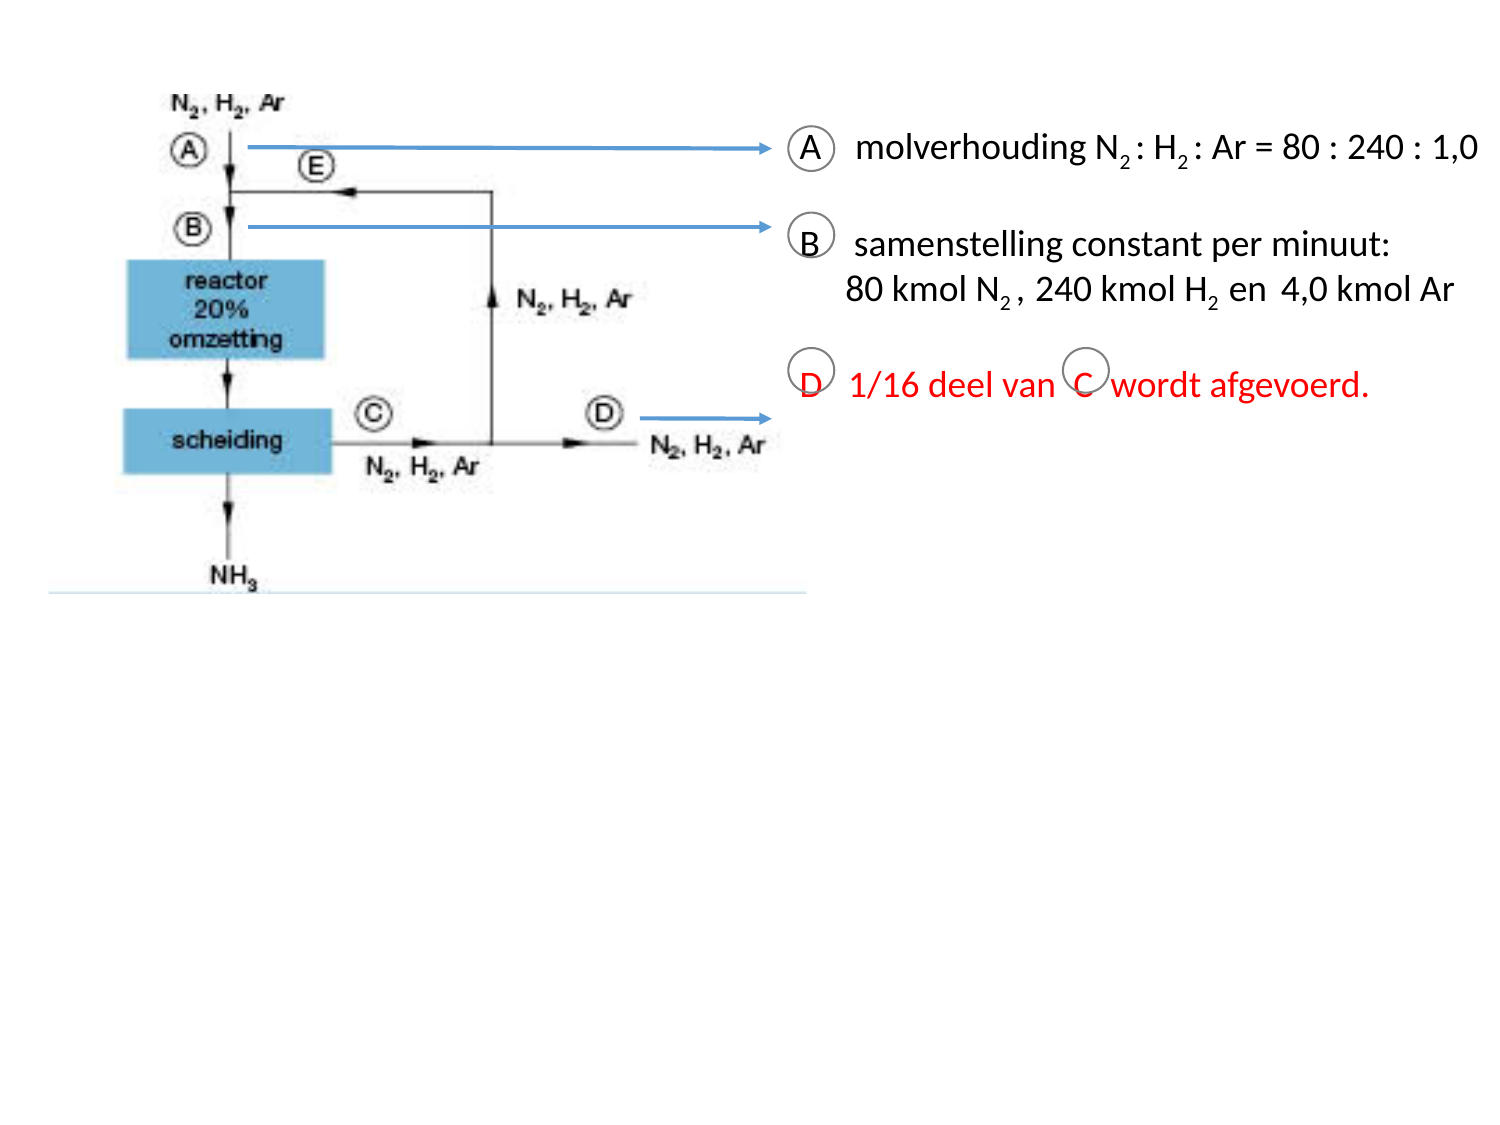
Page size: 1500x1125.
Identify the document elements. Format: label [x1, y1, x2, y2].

picture [48, 93, 807, 594]
text_box [125, 70, 1500, 495]
